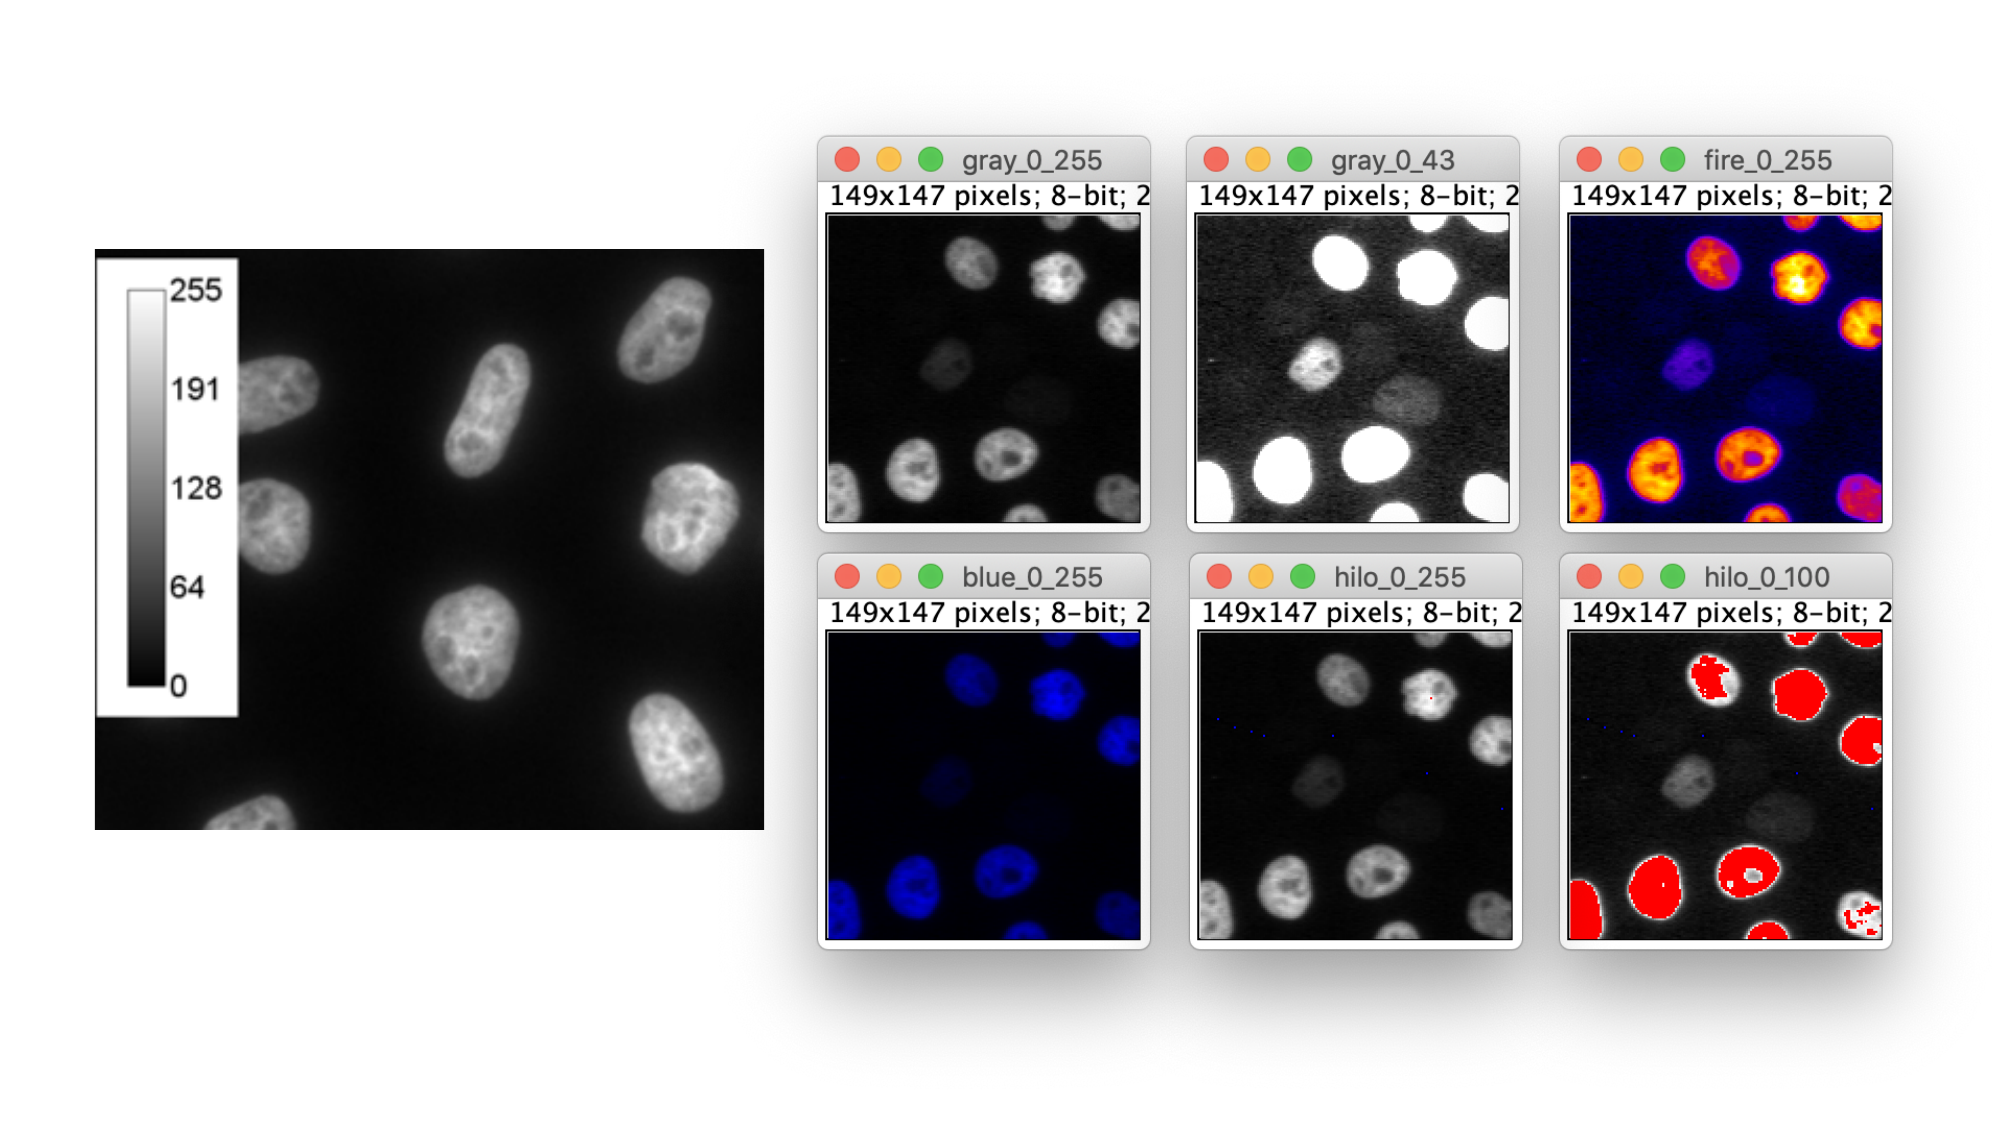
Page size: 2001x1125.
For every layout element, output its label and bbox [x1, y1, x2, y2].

picture [94, 57, 2000, 1104]
